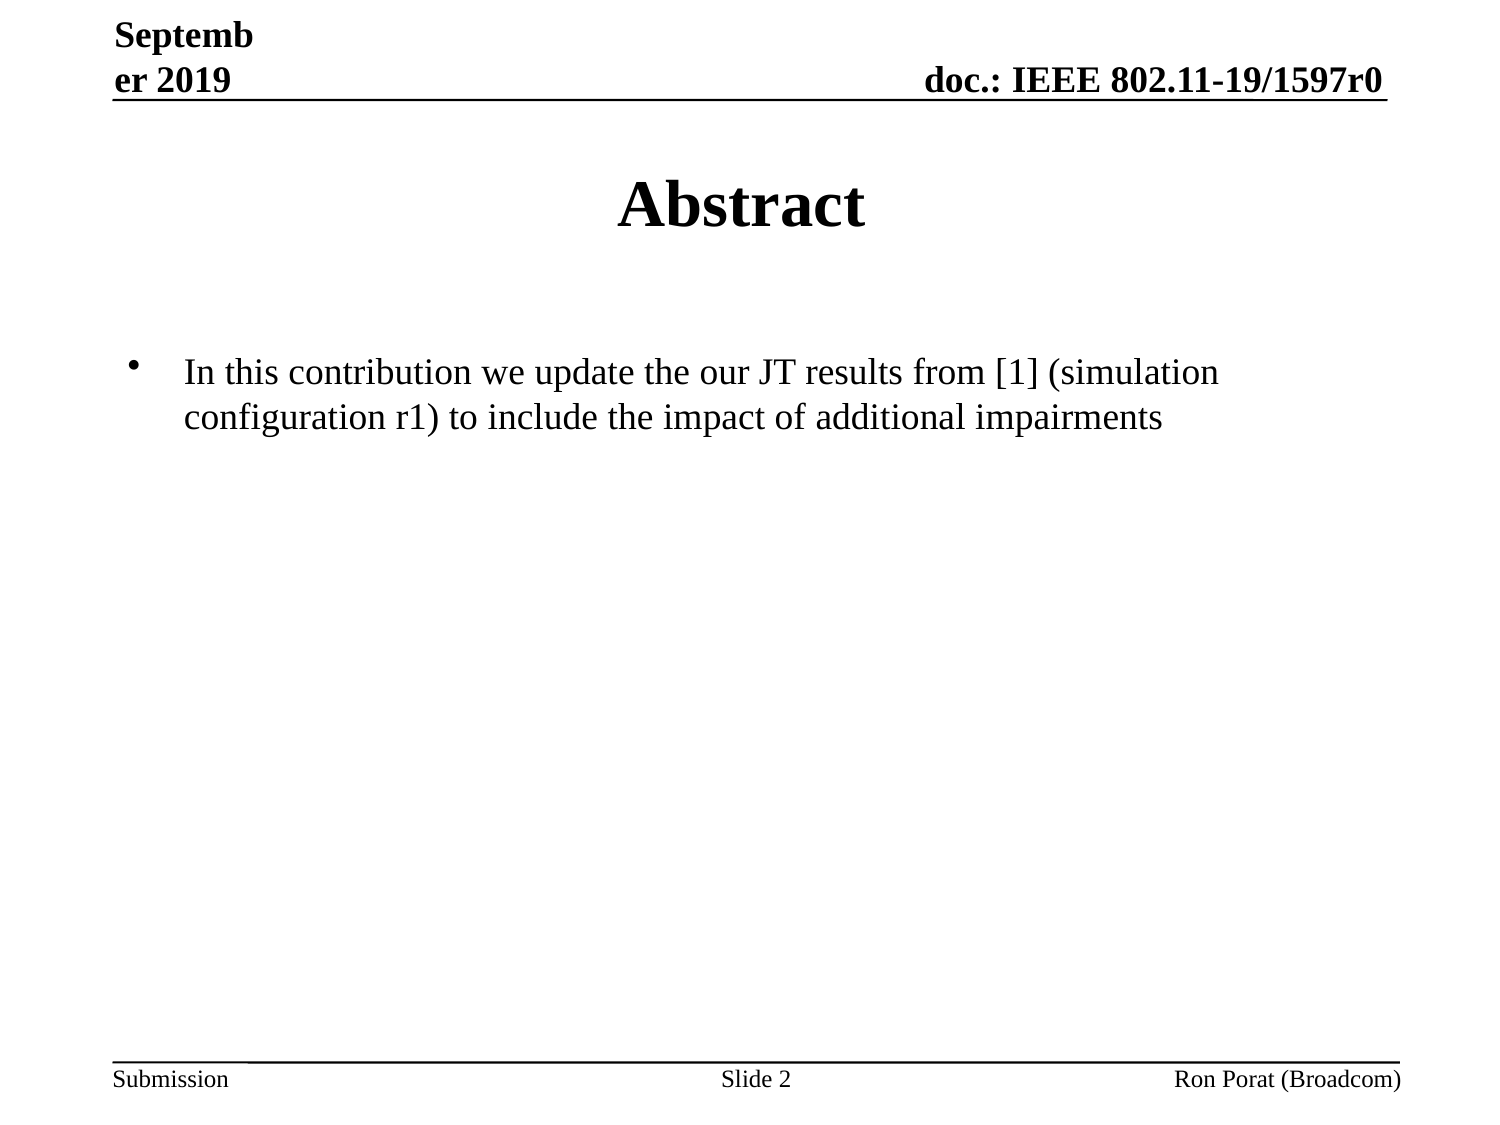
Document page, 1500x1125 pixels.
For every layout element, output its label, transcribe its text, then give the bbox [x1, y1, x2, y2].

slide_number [114, 54, 270, 101]
title Abstract [112, 112, 1388, 287]
footer Ron Porat (Broadcom) [1170, 1061, 1402, 1093]
list In this contribution we update the our JT results from [1] (simulation configuration r1) to include the impact of additional impairments [112, 287, 1388, 963]
slide_number Slide 2 [712, 1061, 800, 1093]
